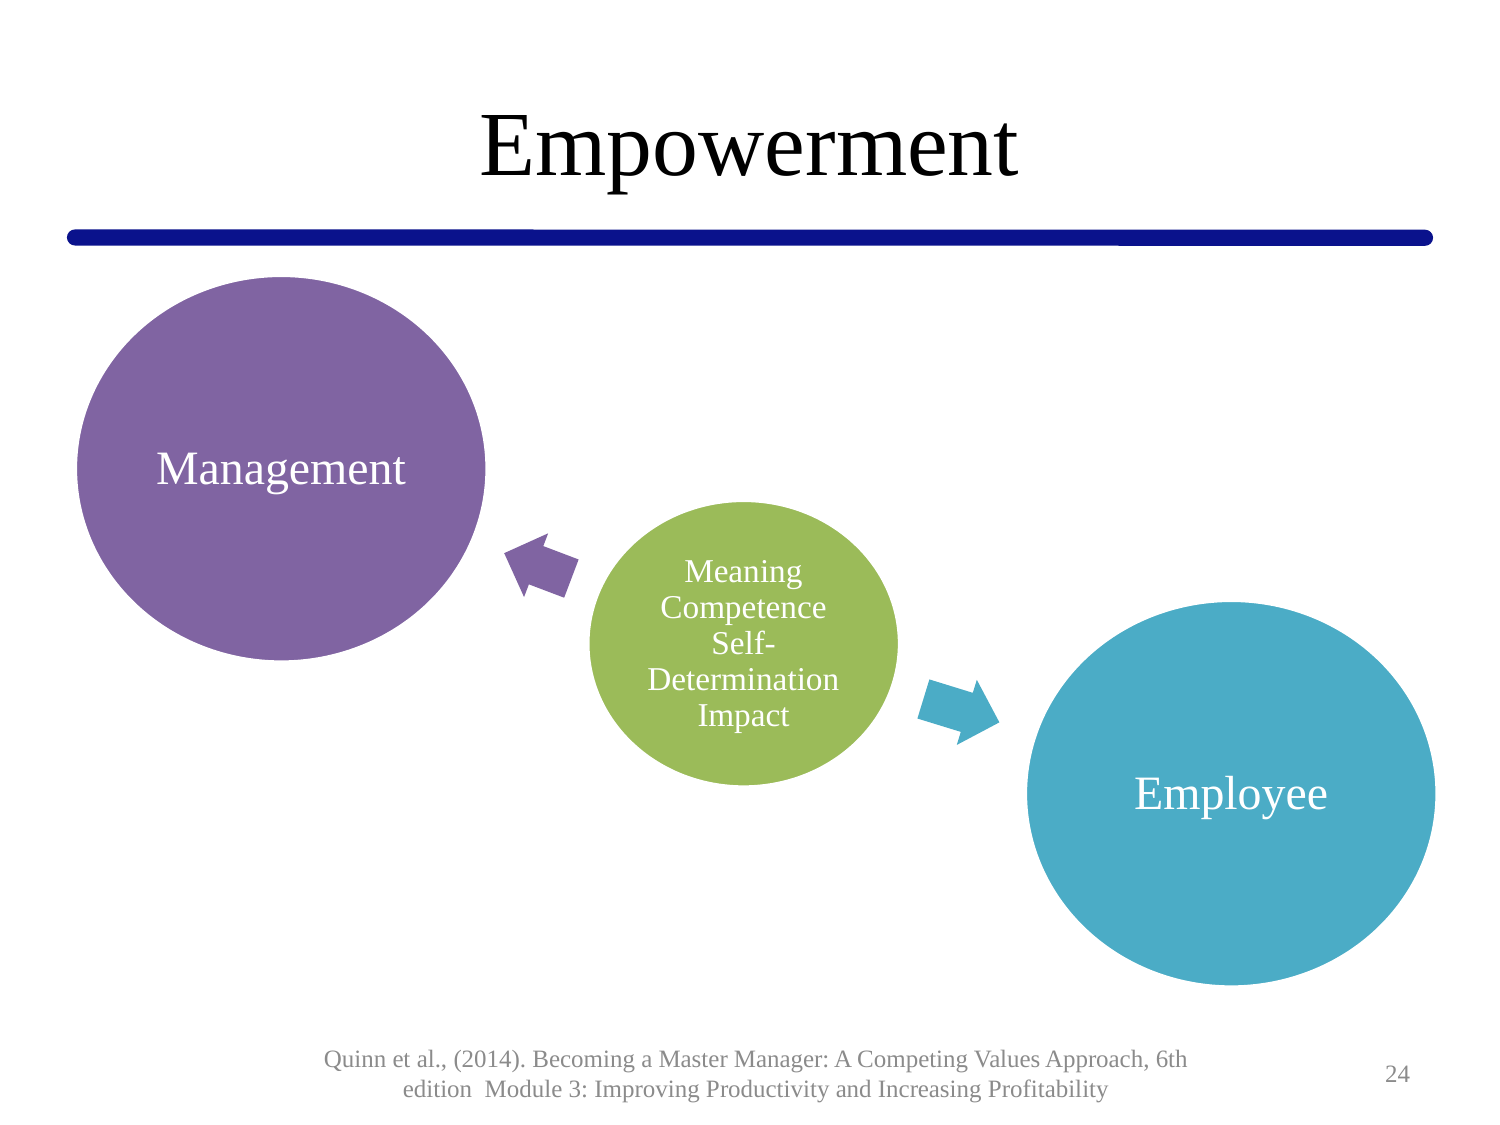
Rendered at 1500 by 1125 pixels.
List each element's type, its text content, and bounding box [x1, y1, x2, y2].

slide_number 24 [1074, 1042, 1425, 1103]
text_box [74, 262, 1438, 1026]
footer Quinn et al., (2014). Becoming a Master Manager: A Competing Values Approach, 6th edition Module 3: Improving Productivity and Increasing Profitability [287, 1042, 1074, 1103]
title Empowerment [75, 45, 1425, 233]
